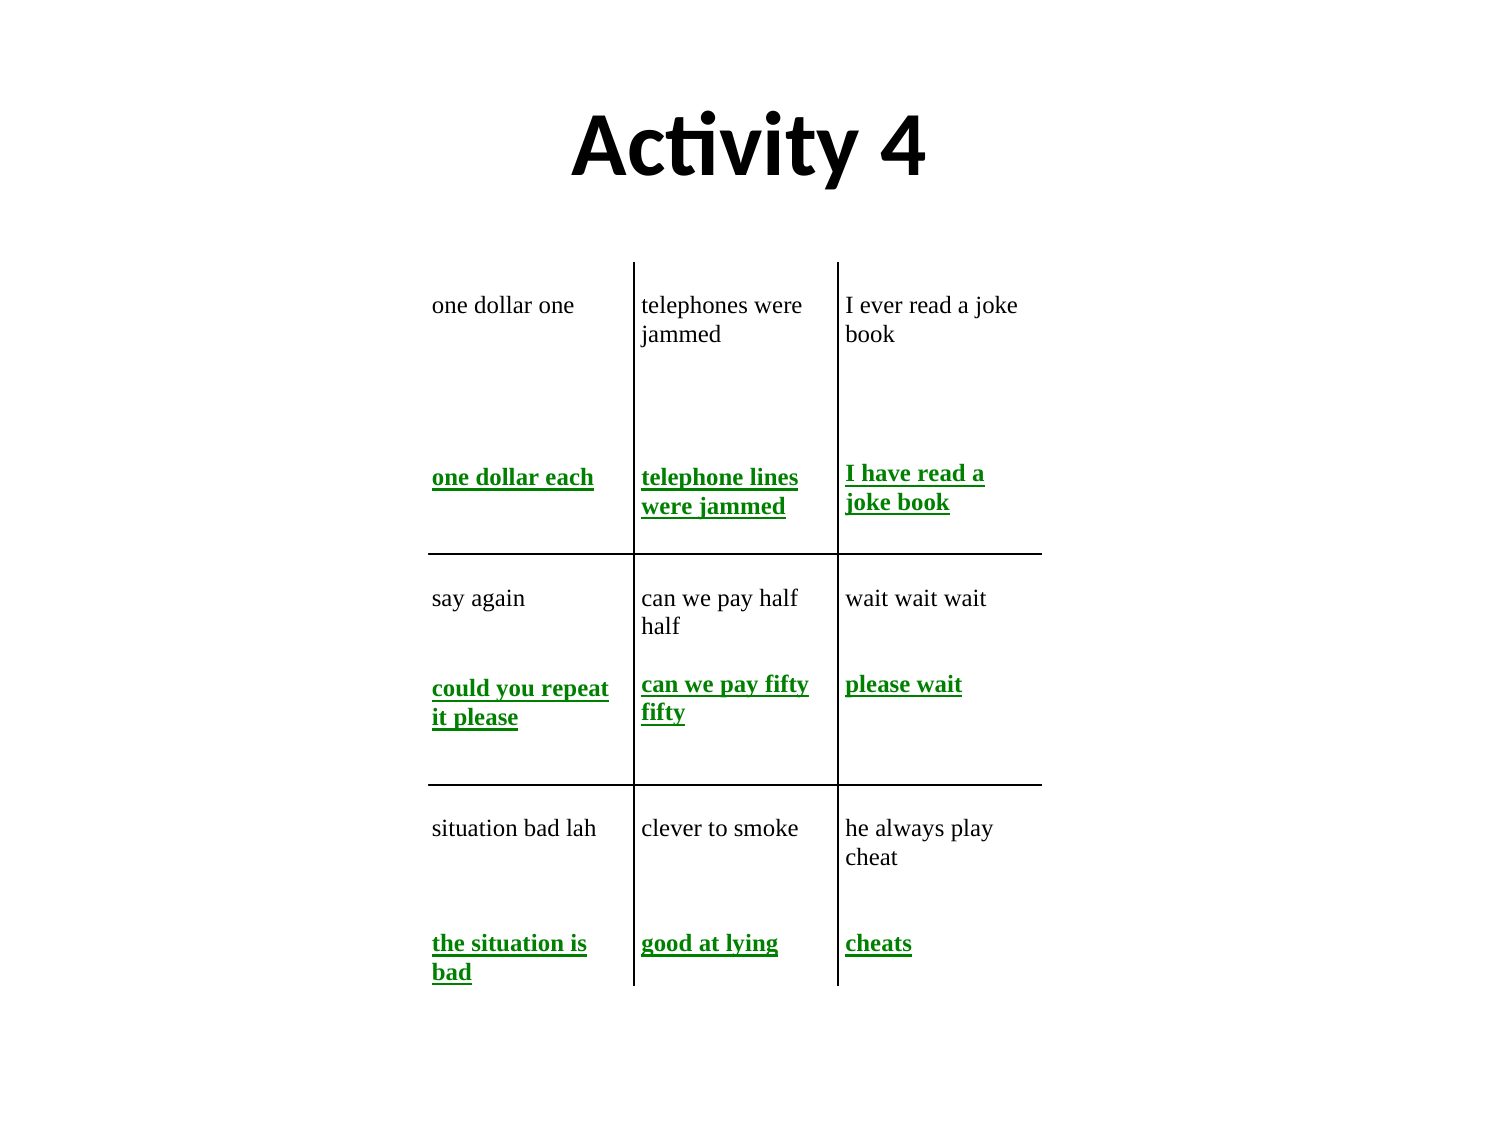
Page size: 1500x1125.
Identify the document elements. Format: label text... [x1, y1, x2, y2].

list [428, 262, 1072, 1006]
title Activity 4 [75, 45, 1425, 233]
